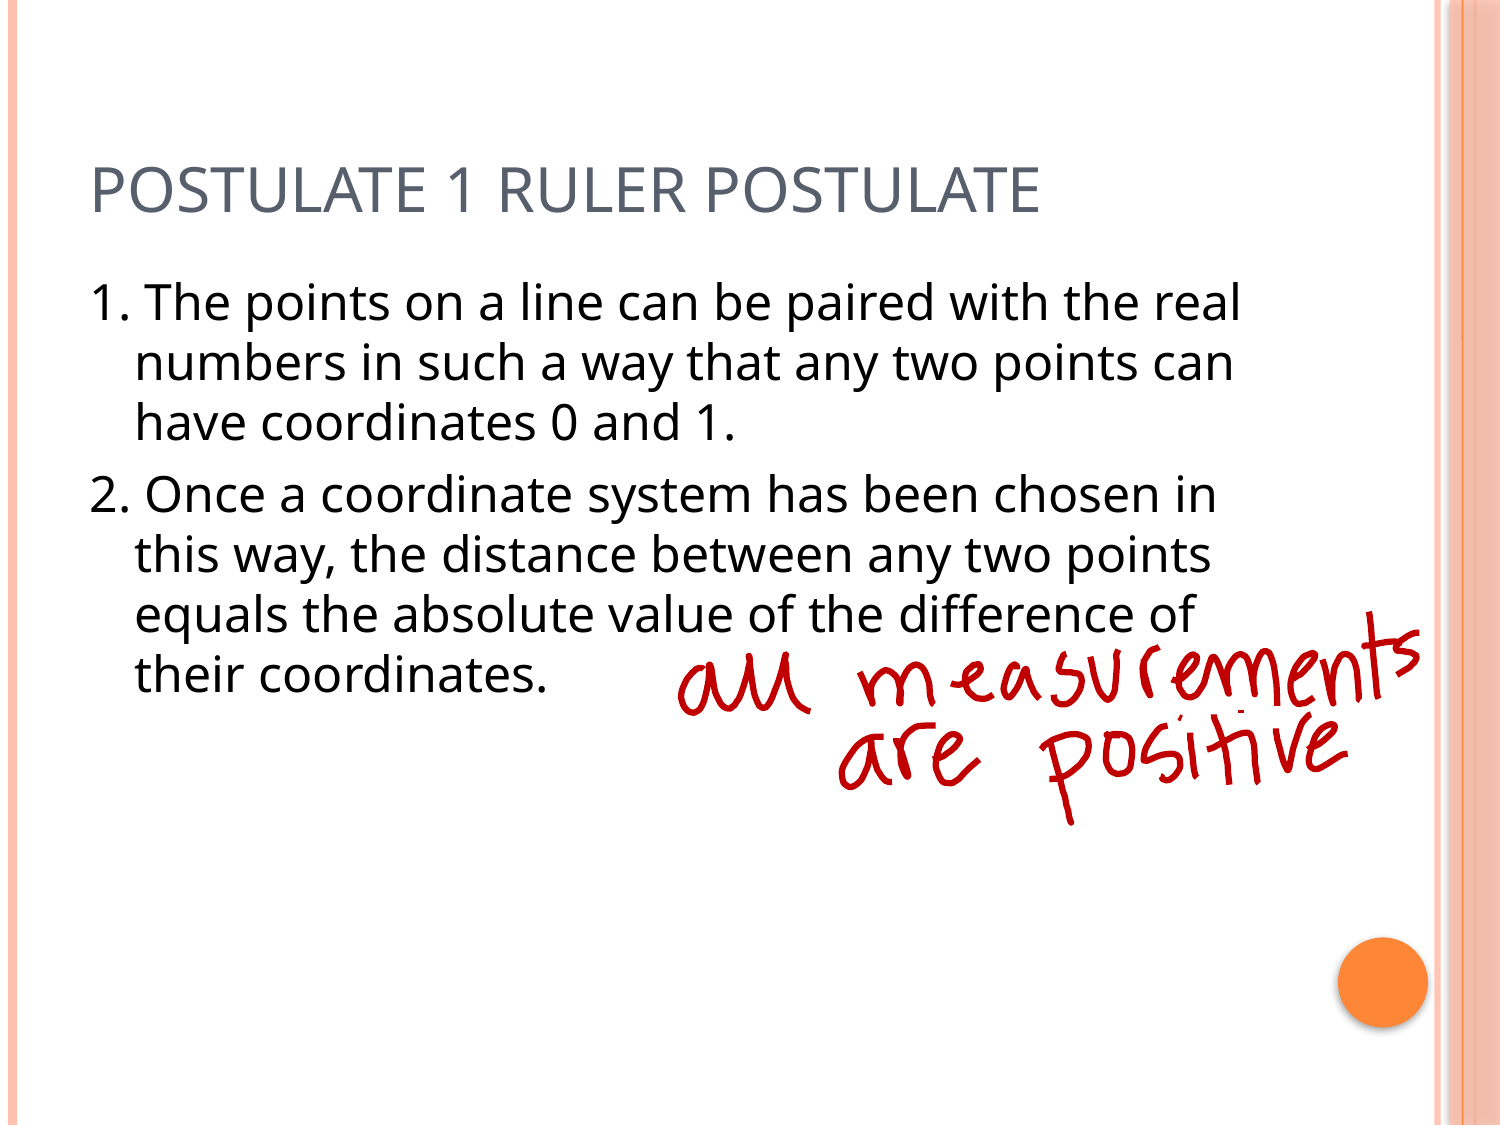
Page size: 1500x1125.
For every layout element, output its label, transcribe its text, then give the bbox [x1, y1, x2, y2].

text_box [932, 733, 980, 785]
text_box [840, 735, 893, 789]
text_box [680, 653, 811, 714]
text_box [1367, 611, 1374, 643]
text_box [895, 724, 936, 778]
text_box [1104, 732, 1134, 776]
text_box [1002, 663, 1041, 700]
text_box [1307, 723, 1348, 771]
text_box [1363, 640, 1399, 648]
text_box [1224, 762, 1231, 785]
text_box [1206, 731, 1260, 784]
text_box [1274, 713, 1312, 772]
title Postulate 1 Ruler Postulate [75, 45, 1300, 233]
text_box [1052, 652, 1083, 706]
text_box [1321, 652, 1361, 705]
text_box [1040, 733, 1090, 780]
text_box [1171, 650, 1279, 706]
text_box [1189, 732, 1198, 779]
text_box [1394, 631, 1420, 676]
text_box [1288, 652, 1317, 706]
text_box [1212, 714, 1224, 742]
text_box [1089, 649, 1120, 701]
text_box [1141, 645, 1160, 697]
text_box [1059, 779, 1073, 824]
text_box [1371, 647, 1380, 700]
text_box [950, 663, 994, 700]
text_box [1142, 724, 1182, 782]
text_box [858, 663, 935, 706]
list 1. The points on a line can be paired with the real numbers in such a way that any two points can have coordinates 0 and 1. 2. Once a coordinate system has been chosen in this way, the distance between any two points equals the absolute value of the difference of their coordinates. [75, 262, 1300, 1062]
